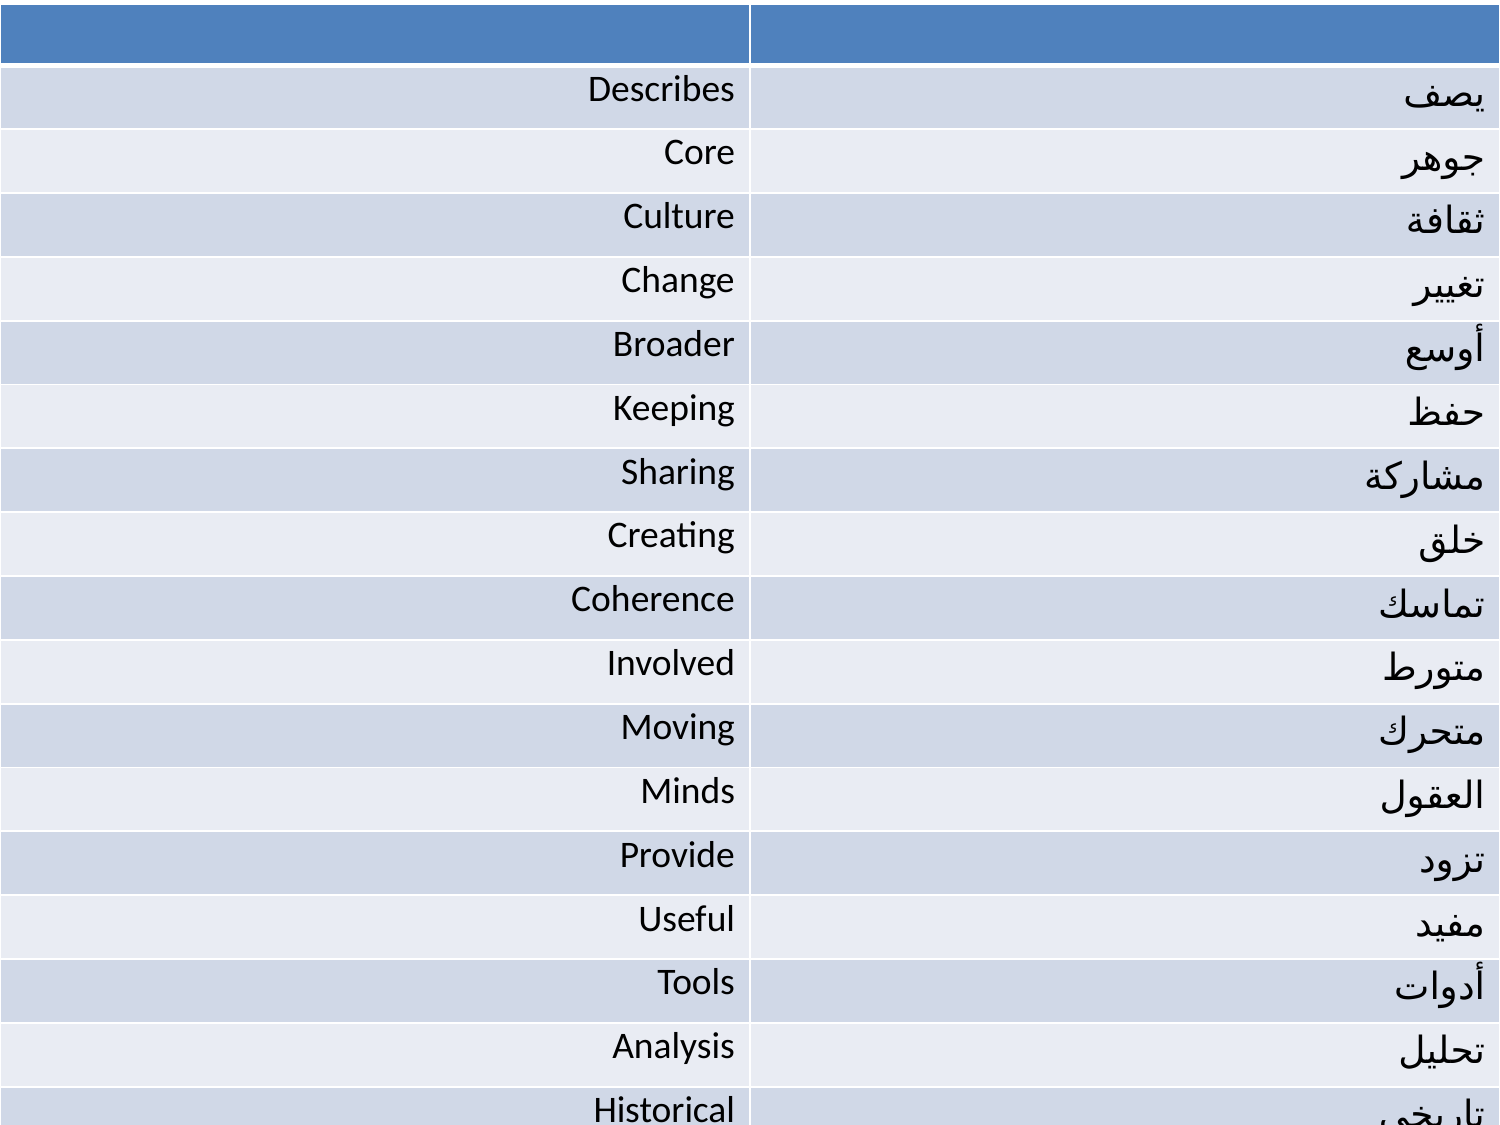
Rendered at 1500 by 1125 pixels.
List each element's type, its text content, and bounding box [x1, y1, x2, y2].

table_cell Creating [1, 513, 749, 575]
table_cell تزود [751, 832, 1499, 894]
table_cell العقول [751, 768, 1499, 830]
table_cell Moving [1, 705, 749, 767]
table_cell Analysis [1, 1024, 749, 1086]
table_cell يصف [751, 68, 1499, 128]
table_cell Provide [1, 832, 749, 894]
table_cell Coherence [1, 577, 749, 639]
table_cell خلق [751, 513, 1499, 575]
table_cell Keeping [1, 385, 749, 447]
table_cell Change [1, 258, 749, 320]
table_cell Tools [1, 960, 749, 1022]
table_cell مشاركة [751, 449, 1499, 511]
table_cell متحرك [751, 705, 1499, 767]
table_cell Sharing [1, 449, 749, 511]
table_cell تماسك [751, 577, 1499, 639]
table_cell Useful [1, 896, 749, 958]
table_cell Minds [1, 768, 749, 830]
table_cell Core [1, 130, 749, 192]
table_cell ثقافة [751, 194, 1499, 256]
table_cell تغيير [751, 258, 1499, 320]
table_cell Involved [1, 641, 749, 703]
table_header [1, 5, 749, 63]
table_cell مفيد [751, 896, 1499, 958]
table_cell أدوات [751, 960, 1499, 1022]
table_cell تحليل [751, 1024, 1499, 1086]
table_cell تاريخي [751, 1088, 1499, 1125]
table_cell متورط [751, 641, 1499, 703]
table_cell أوسع [751, 322, 1499, 384]
table_cell Broader [1, 322, 749, 384]
table_header [751, 5, 1499, 63]
table_cell حفظ [751, 385, 1499, 447]
table_cell Culture [1, 194, 749, 256]
table_cell Describes [1, 68, 749, 128]
table_cell جوهر [751, 130, 1499, 192]
table_cell Historical [1, 1088, 749, 1125]
